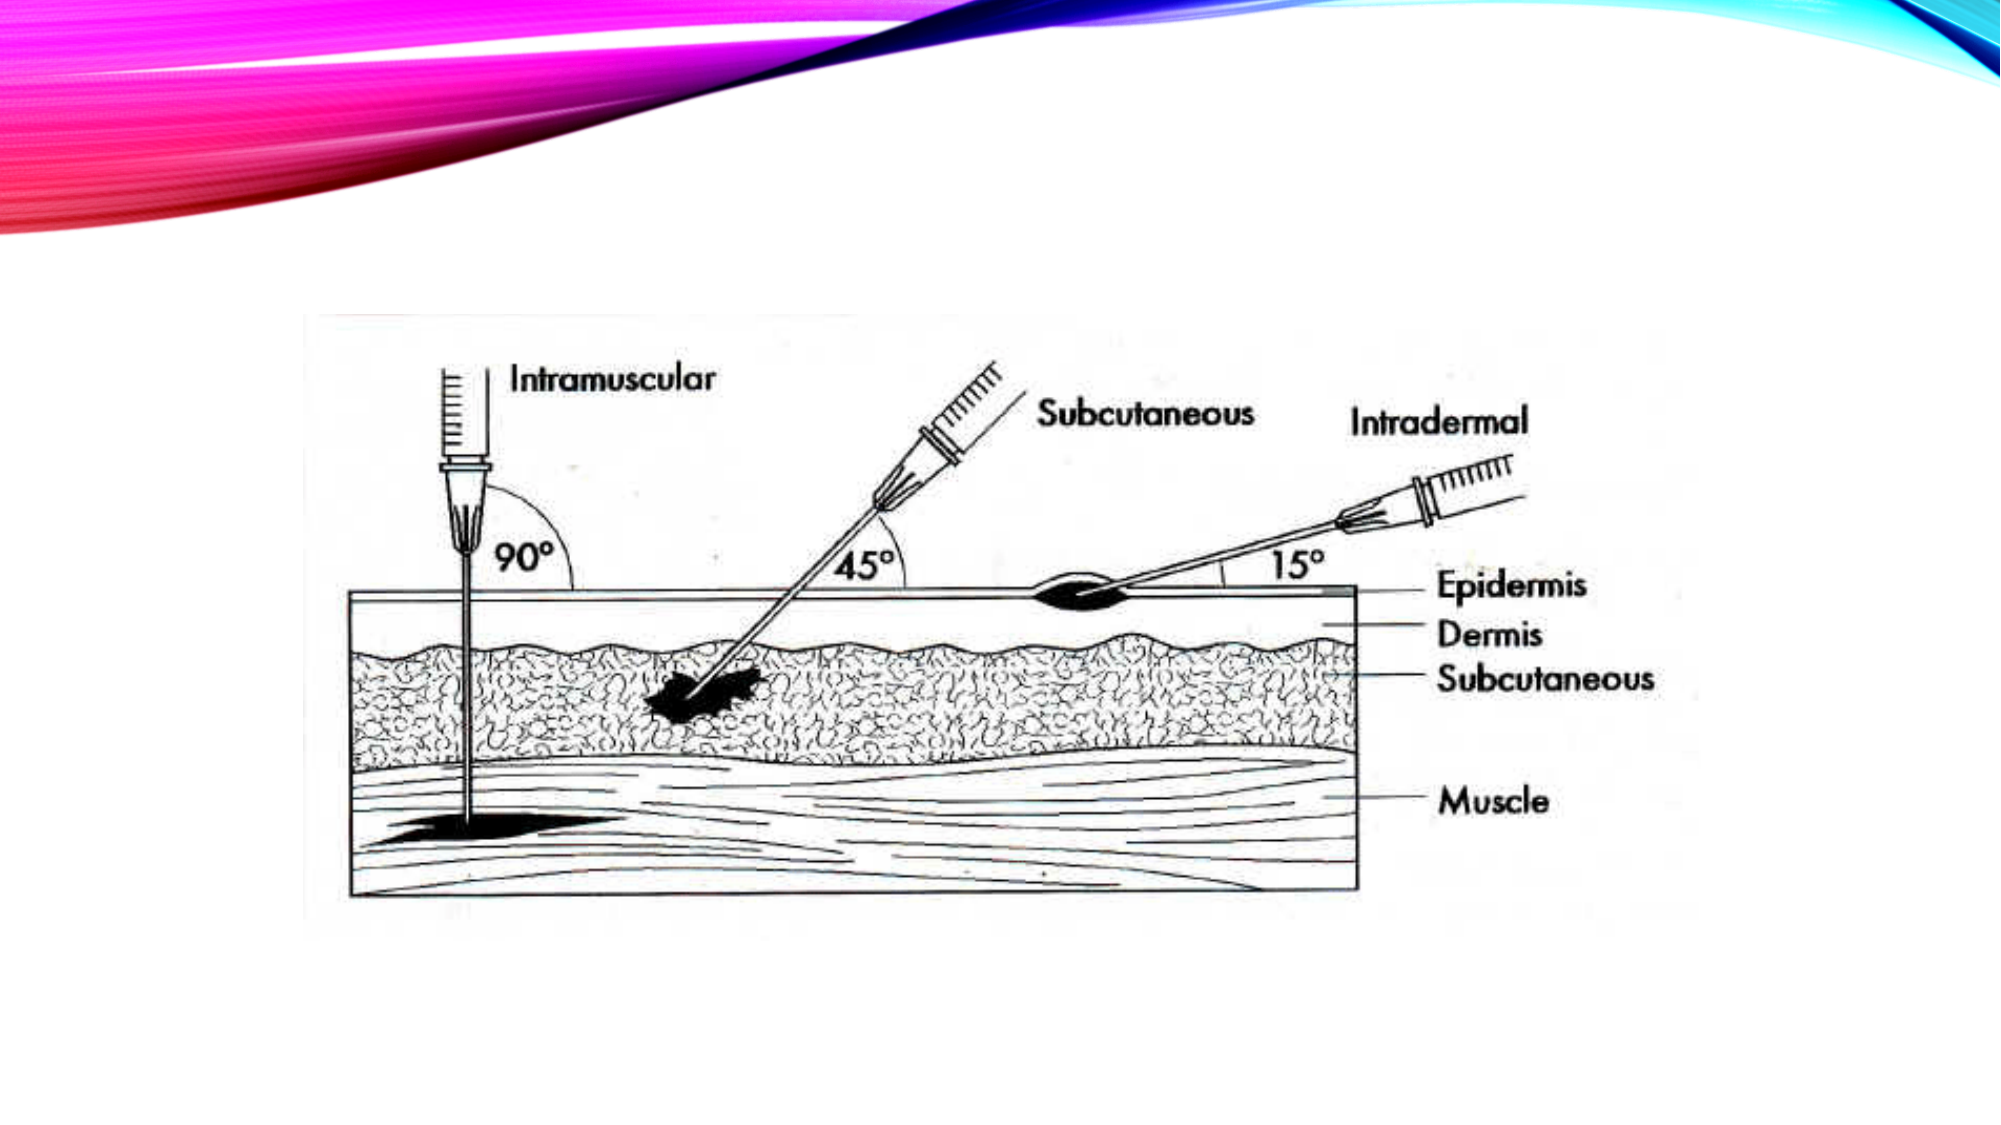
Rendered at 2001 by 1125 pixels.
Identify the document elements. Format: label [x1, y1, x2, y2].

picture [302, 314, 1701, 941]
picture [1910, 0, 2000, 45]
picture [1890, 0, 2000, 75]
picture [0, 0, 2000, 237]
